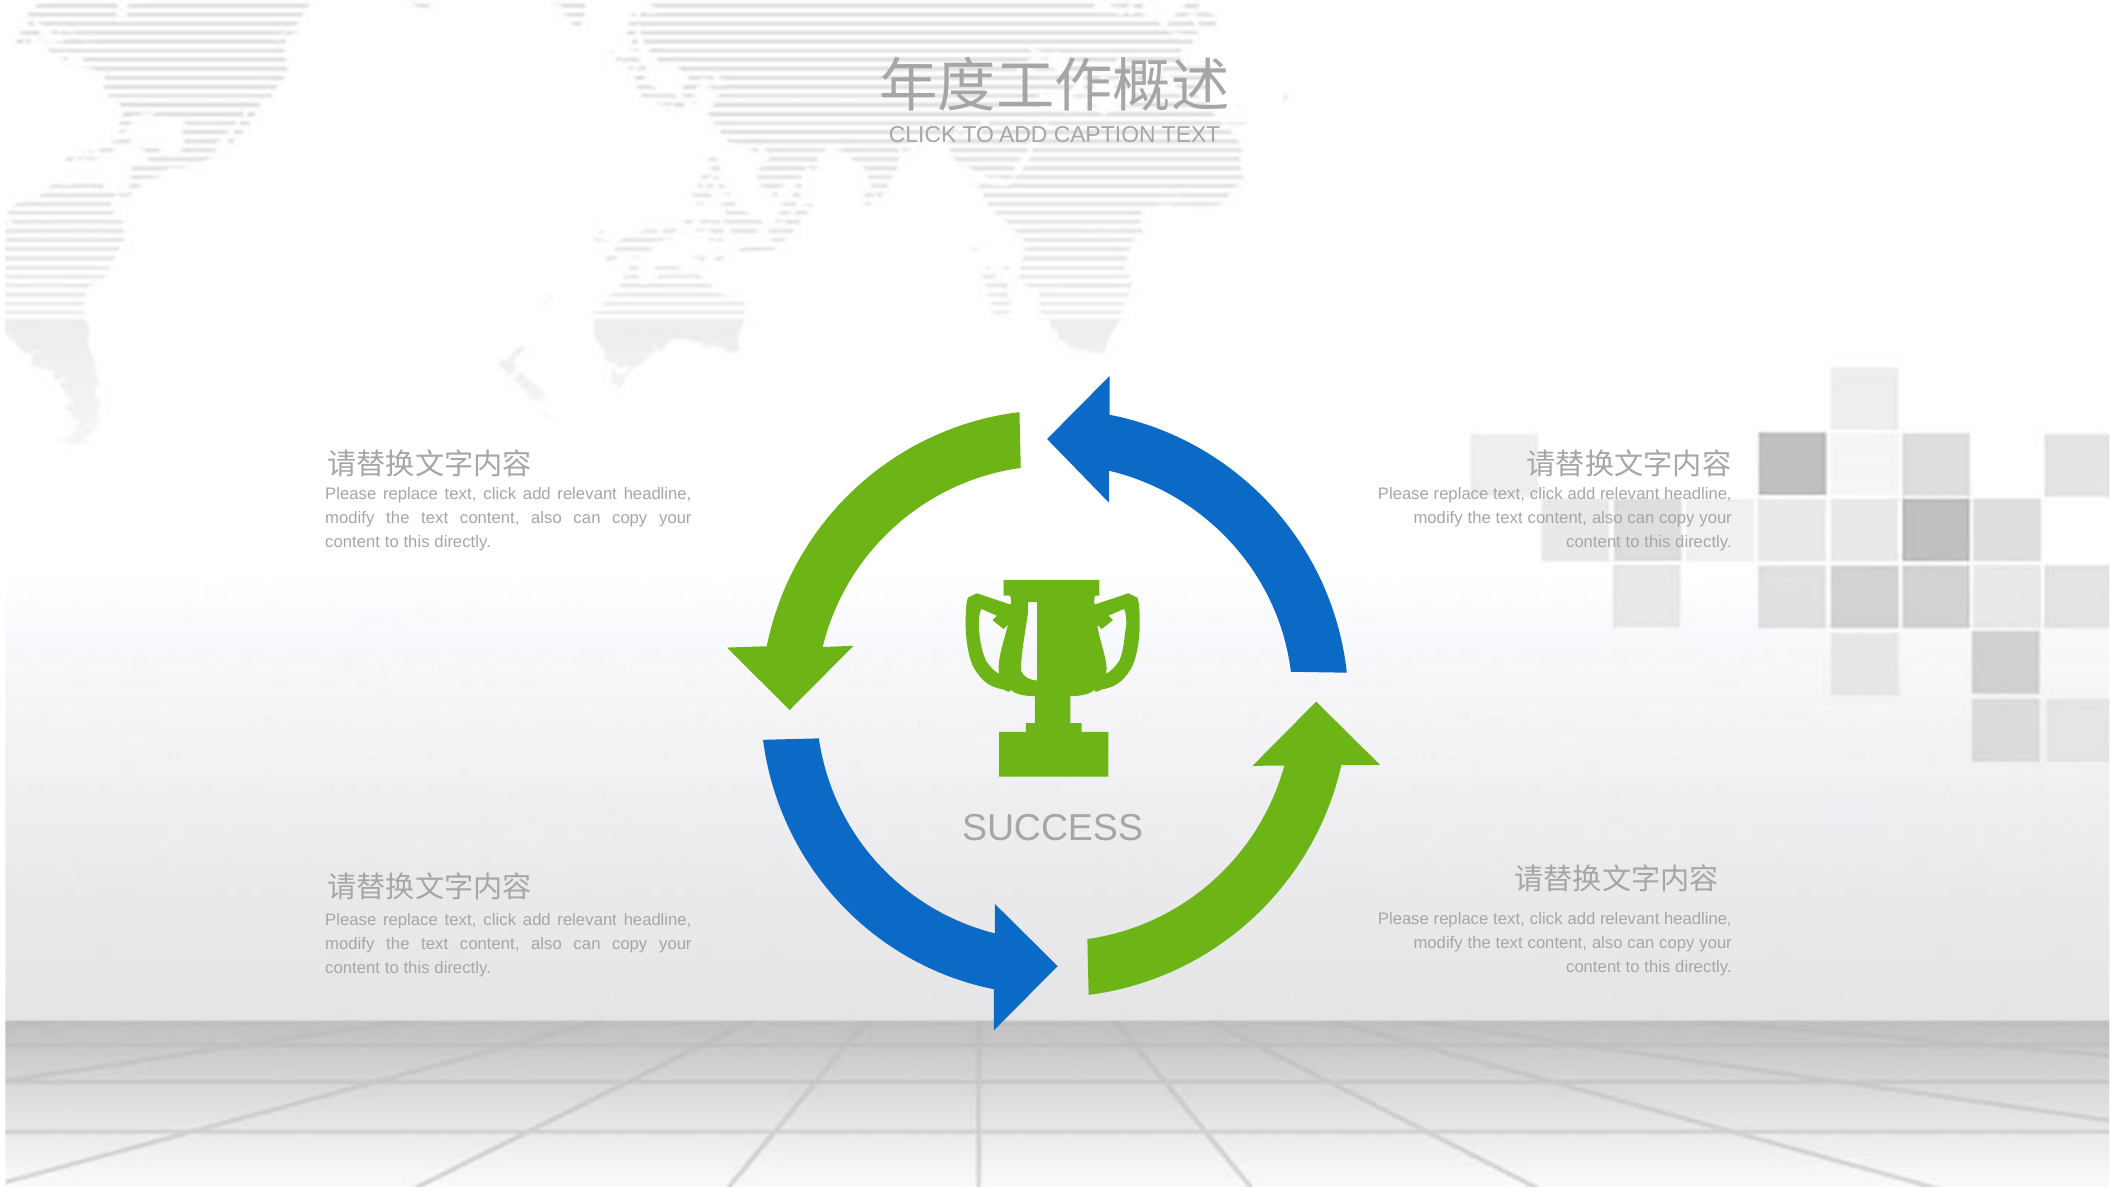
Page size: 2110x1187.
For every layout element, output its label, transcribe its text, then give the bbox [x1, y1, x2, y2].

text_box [1361, 845, 1748, 983]
picture [5, 0, 2110, 1187]
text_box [310, 854, 707, 984]
text_box CLICK TO ADD CAPTION TEXT [865, 119, 1245, 147]
text_box 年度工作概述 [865, 48, 1245, 119]
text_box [310, 431, 707, 558]
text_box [741, 388, 1369, 1017]
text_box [1361, 431, 1748, 558]
